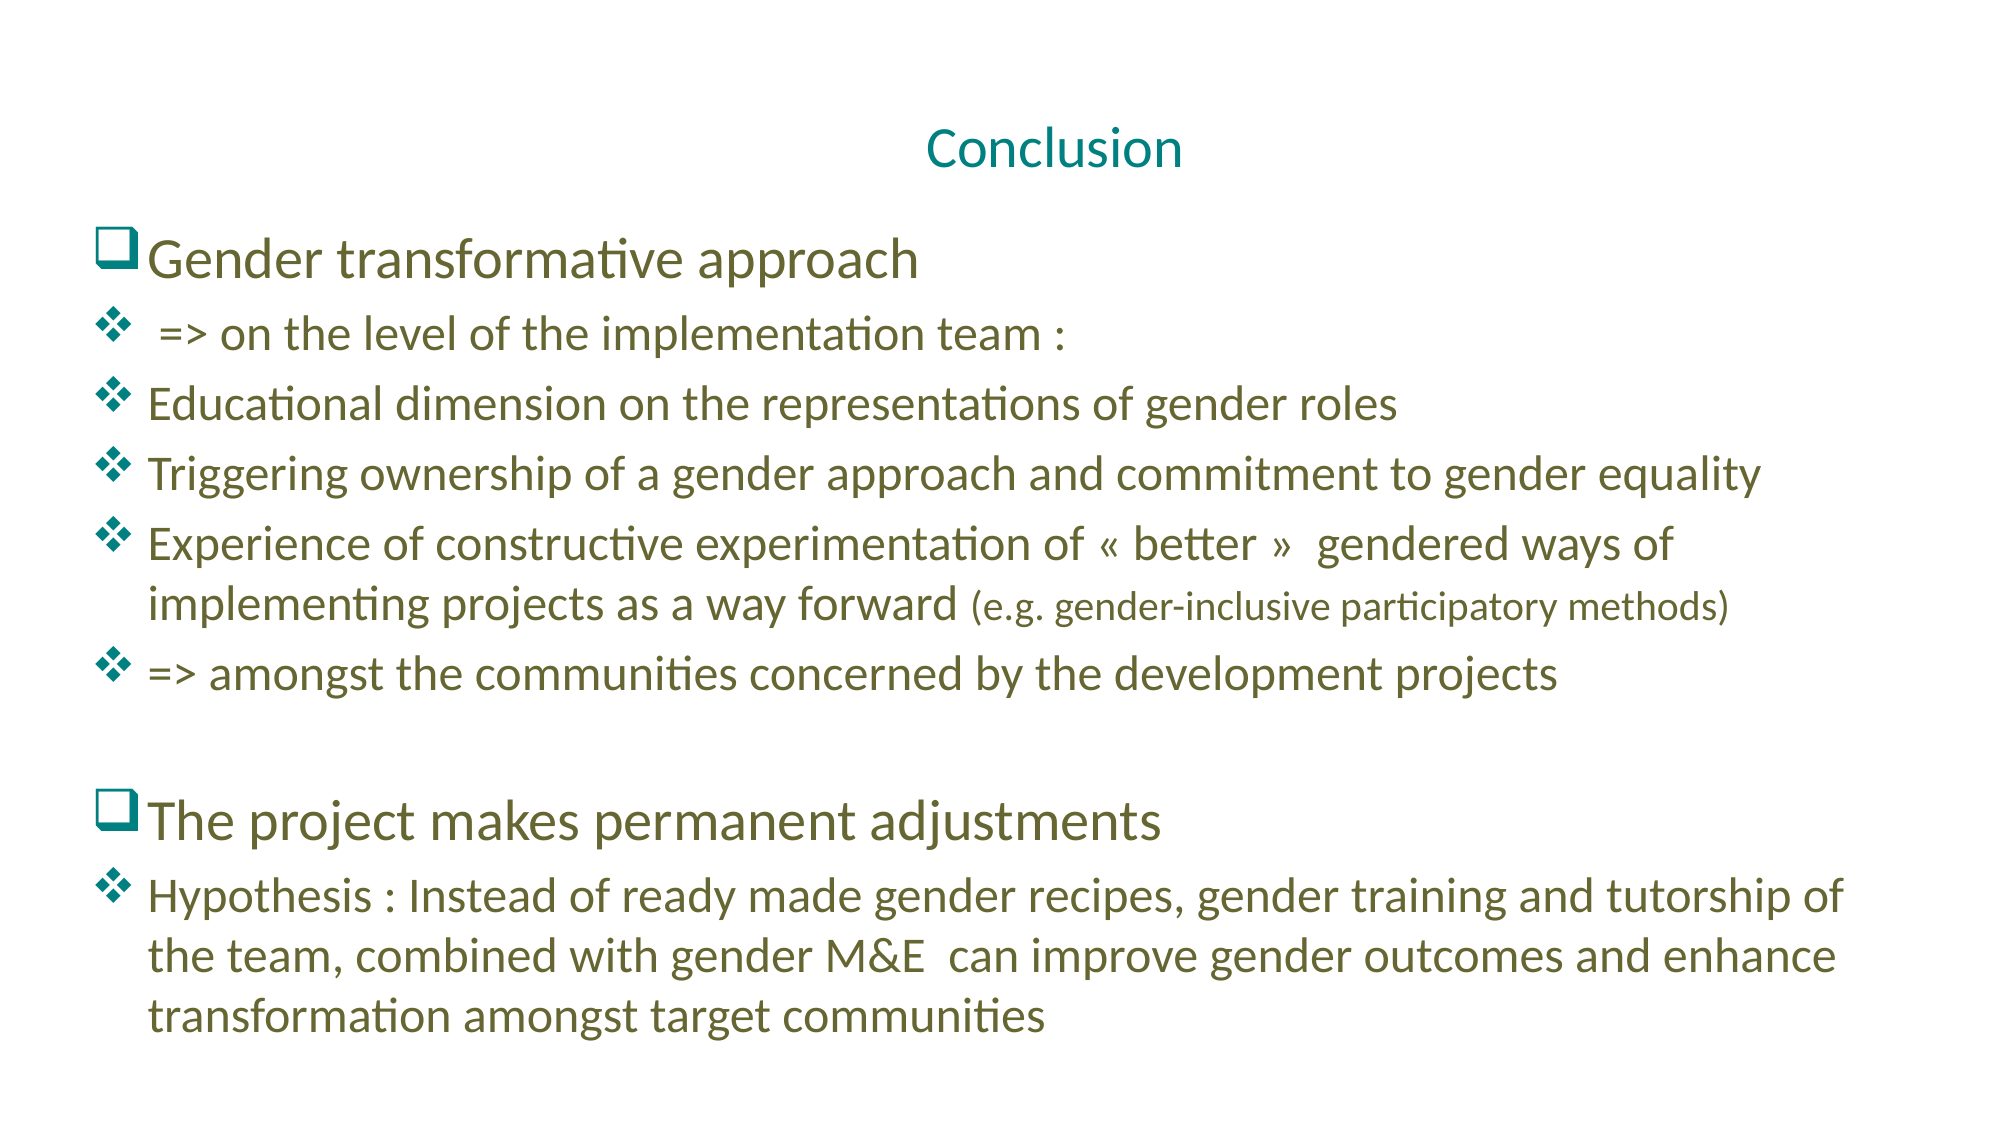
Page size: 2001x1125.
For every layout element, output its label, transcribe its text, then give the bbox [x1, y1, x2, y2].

list Gender transformative approach => on the level of the implementation team : Educational dimension on the representations of gender roles Triggering ownership of a gender approach and commitment to gender equality Experience of constructive experimentation of « better » gendered ways of implementing projects as a way forward (e.g. gender-inclusive participatory methods) => amongst the communities concerned by the development projects The project makes permanent adjustments Hypothesis : Instead of ready made gender recipes, gender training and tutorship of the team, combined with gender M&E can improve gender outcomes and enhance transformation amongst target communities [75, 212, 1891, 1023]
title Conclusion [180, 44, 1930, 244]
